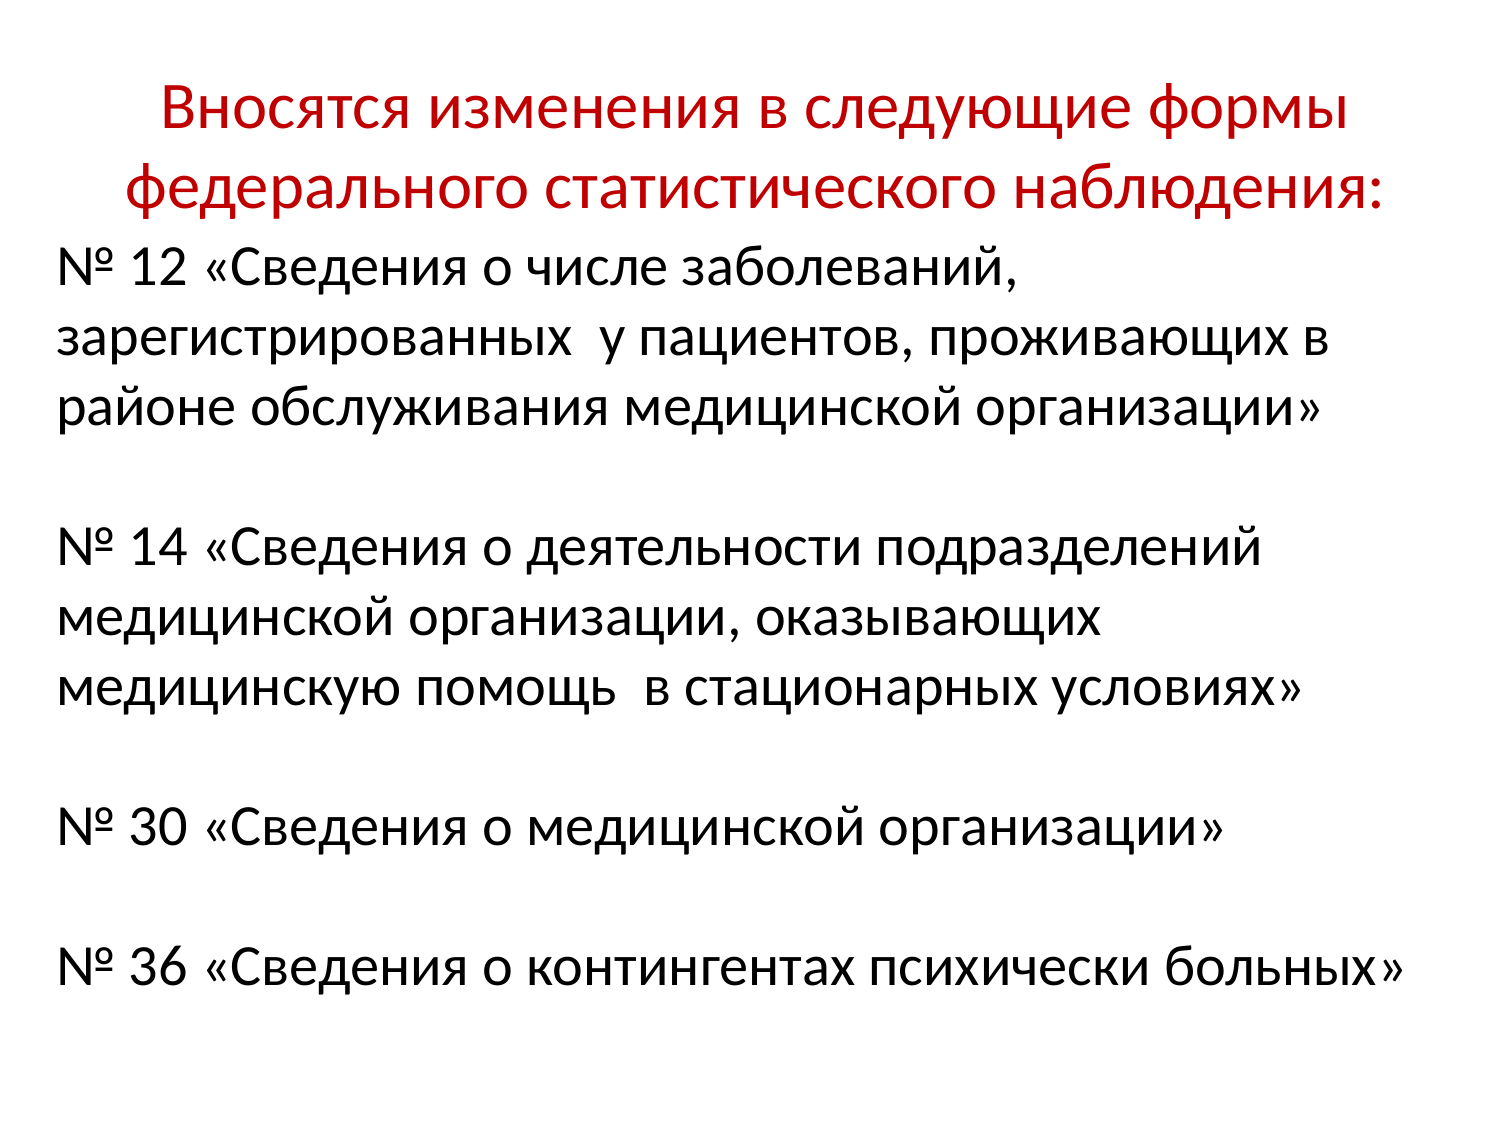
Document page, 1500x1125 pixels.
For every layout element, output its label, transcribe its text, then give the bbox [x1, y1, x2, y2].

text_box № 12 «Сведения о числе заболеваний, зарегистрированных у пациентов, проживающих в районе обслуживания медицинской организации» № 14 «Сведения о деятельности подразделений медицинской организации, оказывающих медицинскую помощь в стационарных условиях» № 30 «Сведения о медицинской организации» № 36 «Сведения о контингентах психически больных» [41, 219, 1471, 1005]
text_box Вносятся изменения в следующие формы федерального статистического наблюдения: [64, 54, 1447, 219]
